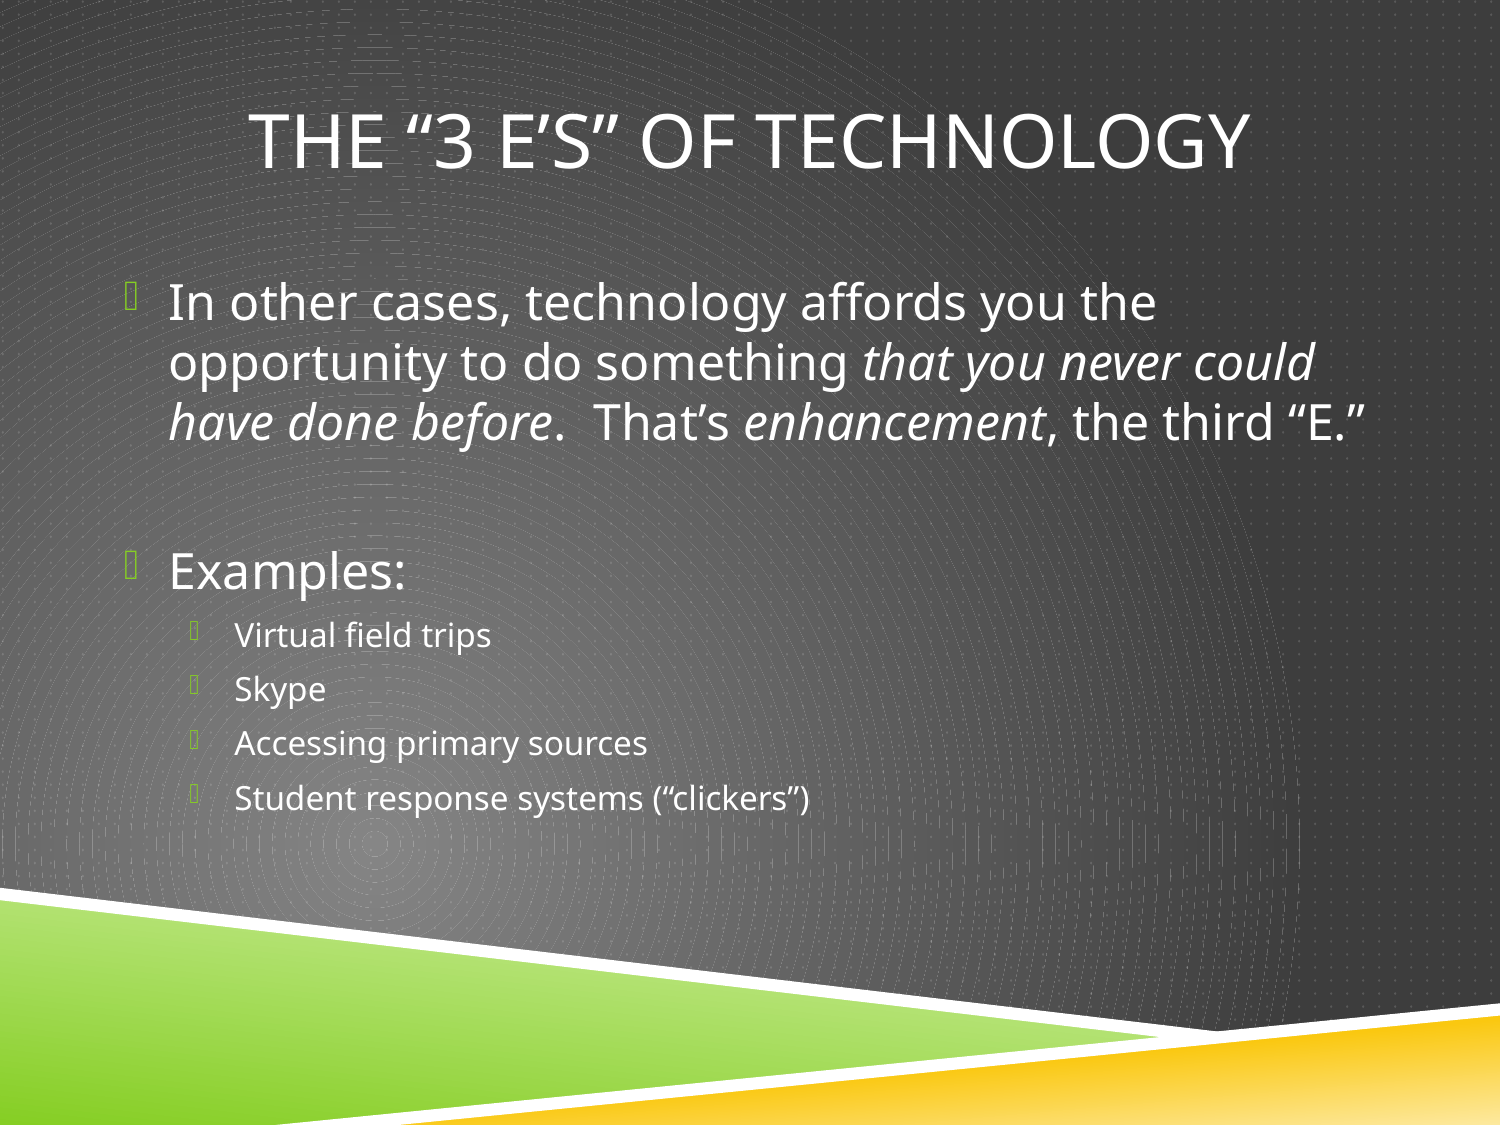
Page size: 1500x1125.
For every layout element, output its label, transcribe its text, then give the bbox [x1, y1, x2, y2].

title The “3 e’s” of technology [112, 45, 1388, 233]
list In other cases, technology affords you the opportunity to do something that you never could have done before. That’s enhancement, the third “E.” Examples: Virtual field trips Skype Accessing primary sources Student response systems (“clickers”) [112, 262, 1388, 875]
